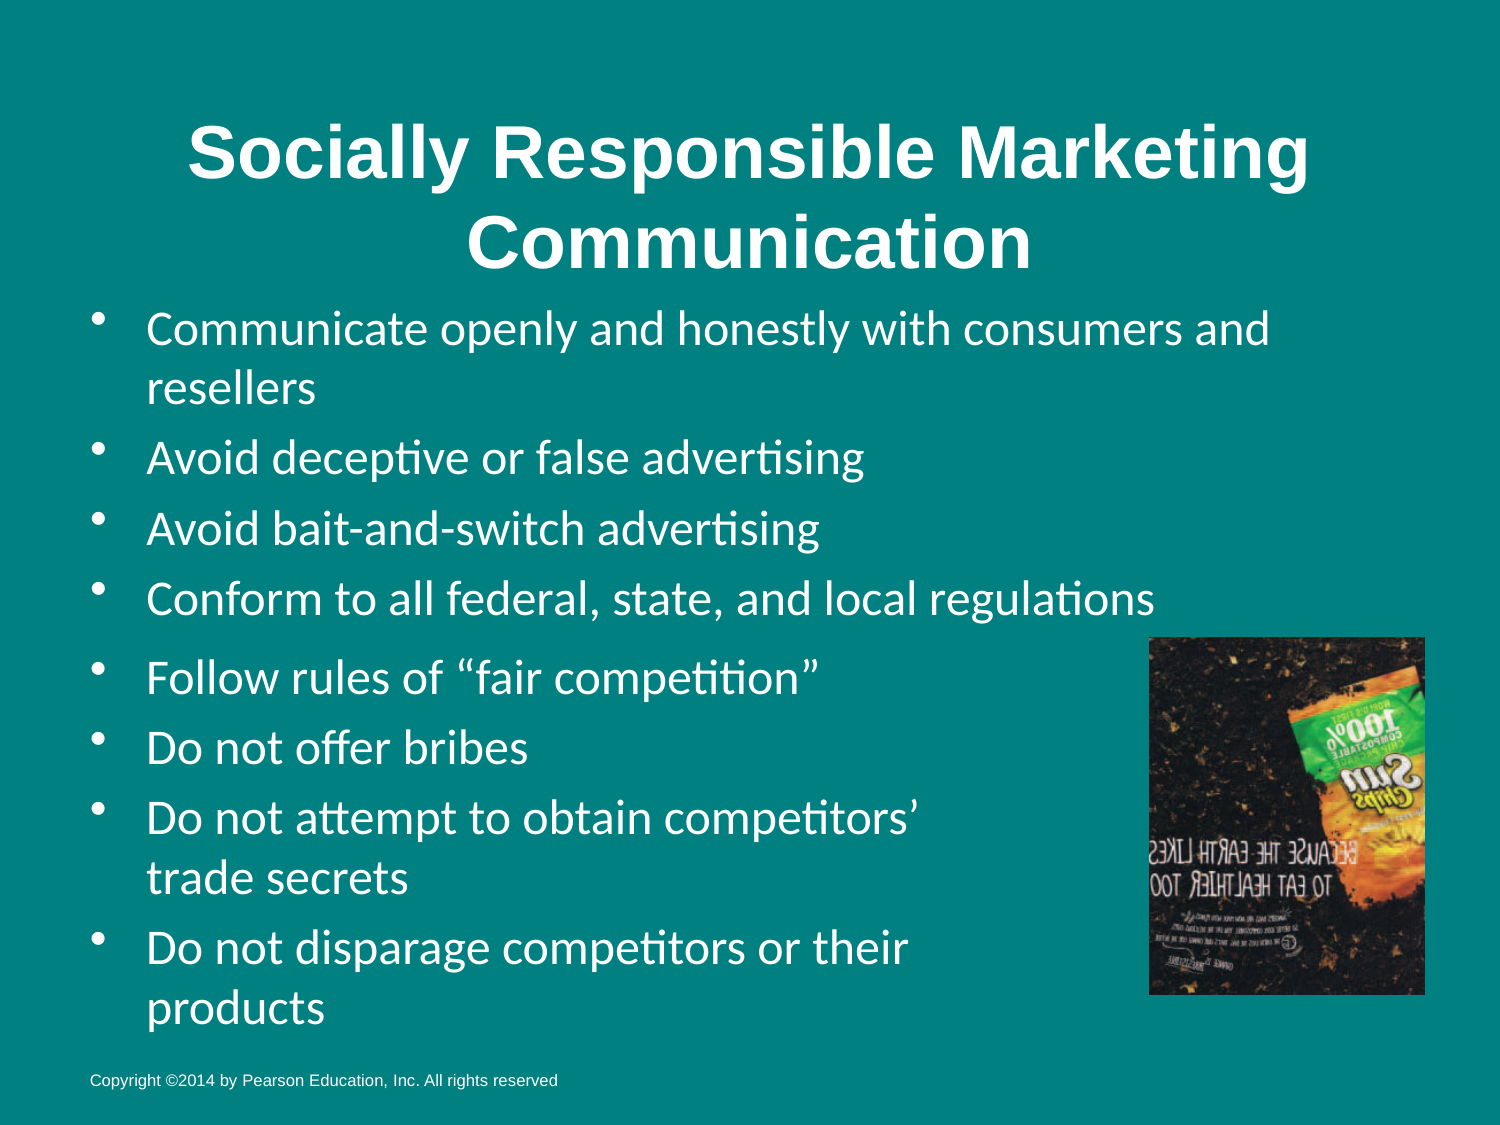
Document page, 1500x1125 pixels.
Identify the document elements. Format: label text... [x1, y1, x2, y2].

title Socially Responsible Marketing Communication [112, 99, 1388, 288]
picture [1149, 637, 1426, 996]
list Communicate openly and honestly with consumers and resellers Avoid deceptive or false advertising Avoid bait-and-switch advertising Conform to all federal, state, and local regulations [74, 287, 1463, 1076]
text_box Follow rules of “fair competition” Do not offer bribes Do not attempt to obtain competitors’ trade secrets Do not disparage competitors or their products [74, 637, 1050, 1125]
text_box Copyright ©2014 by Pearson Education, Inc. All rights reserved [74, 1062, 825, 1098]
